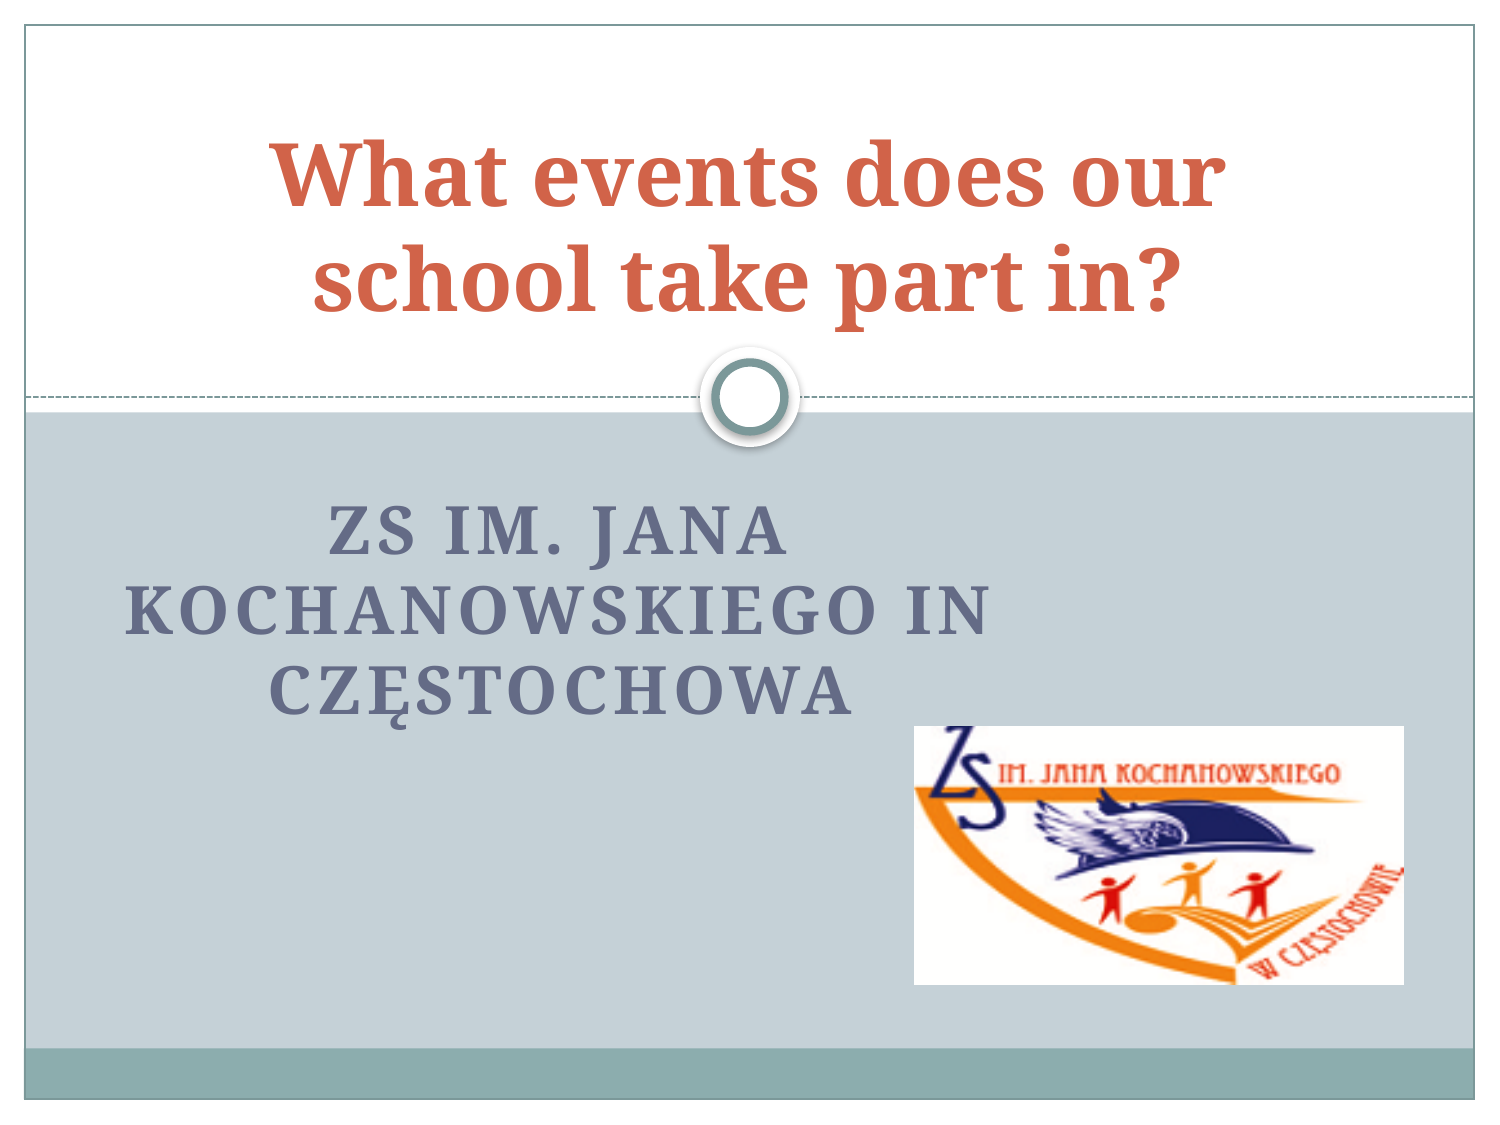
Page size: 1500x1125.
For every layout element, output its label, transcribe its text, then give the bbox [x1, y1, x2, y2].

picture [913, 726, 1405, 985]
subtitle Zs im. Jana kochanowskiego in częstochowa [35, 480, 1086, 768]
title What events does our school take part in? [111, 48, 1387, 336]
